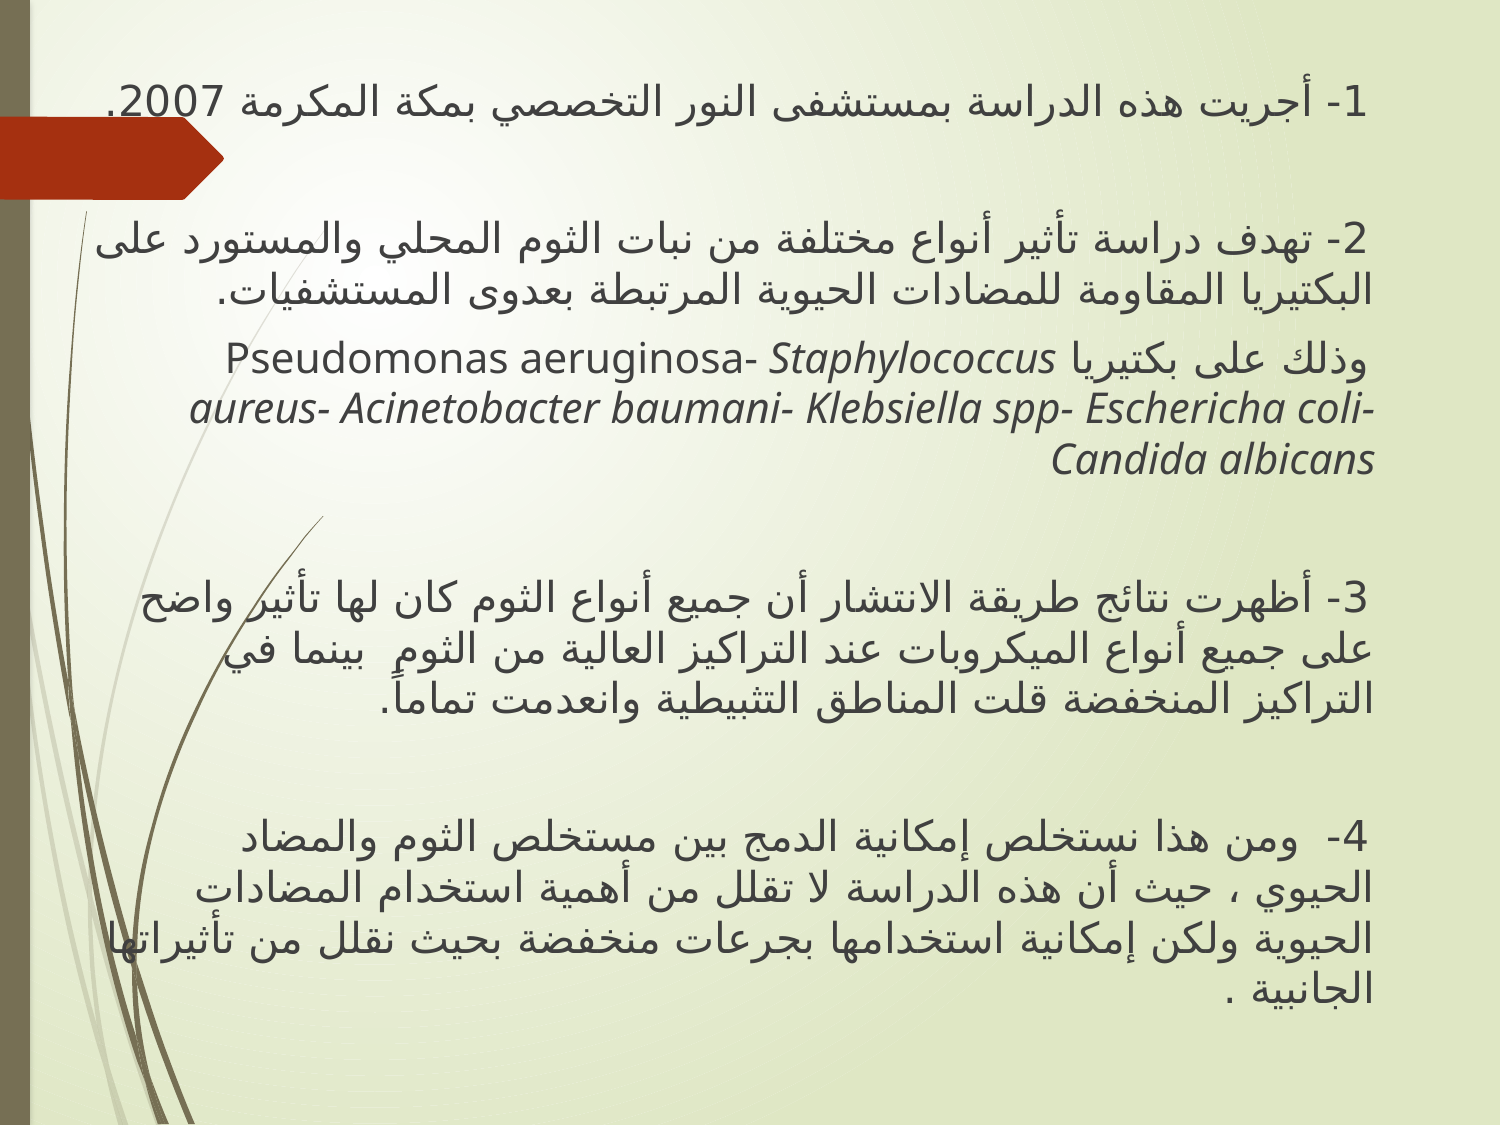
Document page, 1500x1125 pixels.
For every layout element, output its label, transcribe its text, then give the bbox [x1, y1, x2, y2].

list 1- أجريت هذه الدراسة بمستشفى النور التخصصي بمكة المكرمة 2007. 2- تهدف دراسة تأثير أنواع مختلفة من نبات الثوم المحلي والمستورد على البكتيريا المقاومة للمضادات الحيوية المرتبطة بعدوى المستشفيات. وذلك على بكتيريا Pseudomonas aeruginosa- Staphylococcus aureus- Acinetobacter baumani- Klebsiella spp- Eschericha coli- Candida albicans 3- أظهرت نتائج طريقة الانتشار أن جميع أنواع الثوم كان لها تأثير واضح على جميع أنواع الميكروبات عند التراكيز العالية من الثوم بينما في التراكيز المنخفضة قلت المناطق التثبيطية وانعدمت تماماً. 4- ومن هذا نستخلص إمكانية الدمج بين مستخلص الثوم والمضاد الحيوي ، حيث أن هذه الدراسة لا تقلل من أهمية استخدام المضادات الحيوية ولكن إمكانية استخدامها بجرعات منخفضة بحيث نقلل من تأثيراتها الجانبية . [76, 66, 1439, 1083]
